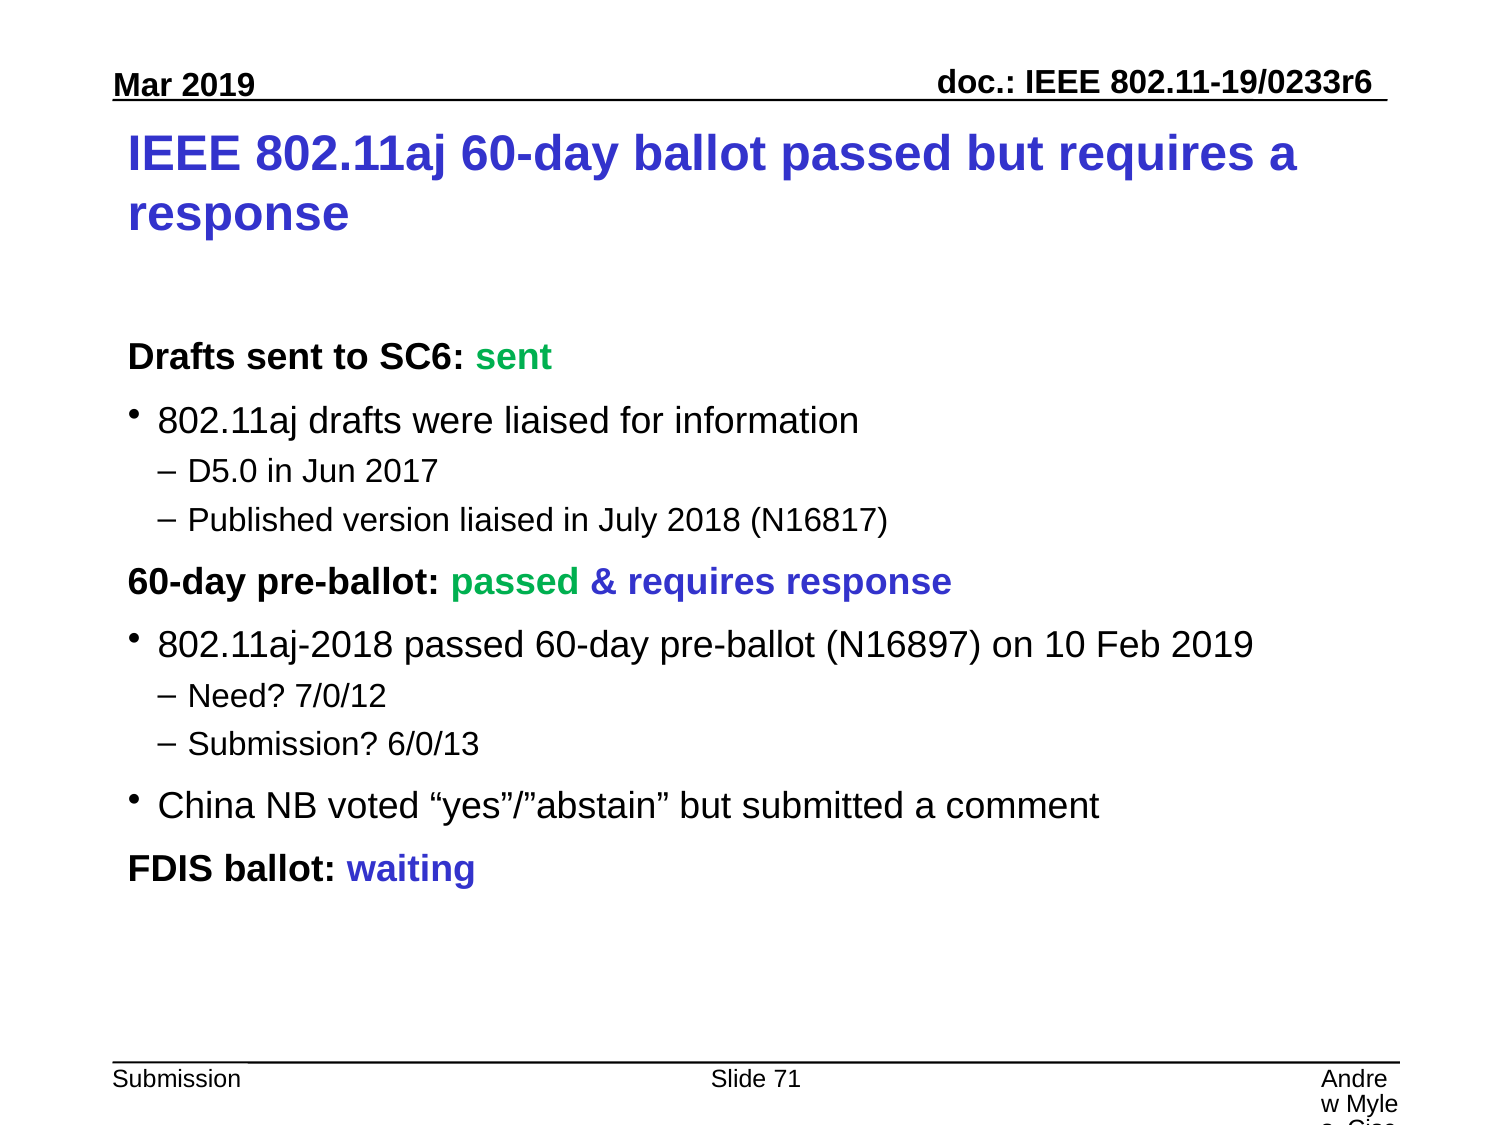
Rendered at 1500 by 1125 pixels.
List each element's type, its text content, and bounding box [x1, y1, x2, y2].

slide_number Slide 71 [709, 1061, 803, 1093]
list Drafts sent to SC6: sent 802.11aj drafts were liaised for information D5.0 in Jun 2017 Published version liaised in July 2018 (N16817) 60-day pre-ballot: passed & requires response 802.11aj-2018 passed 60-day pre-ballot (N16897) on 10 Feb 2019 Need? 7/0/12 Submission? 6/0/13 China NB voted “yes”/”abstain” but submitted a comment FDIS ballot: waiting [112, 324, 1388, 1000]
footer Andrew Myles, Cisco [1320, 1061, 1402, 1093]
title IEEE 802.11aj 60-day ballot passed but requires a response [112, 112, 1388, 288]
